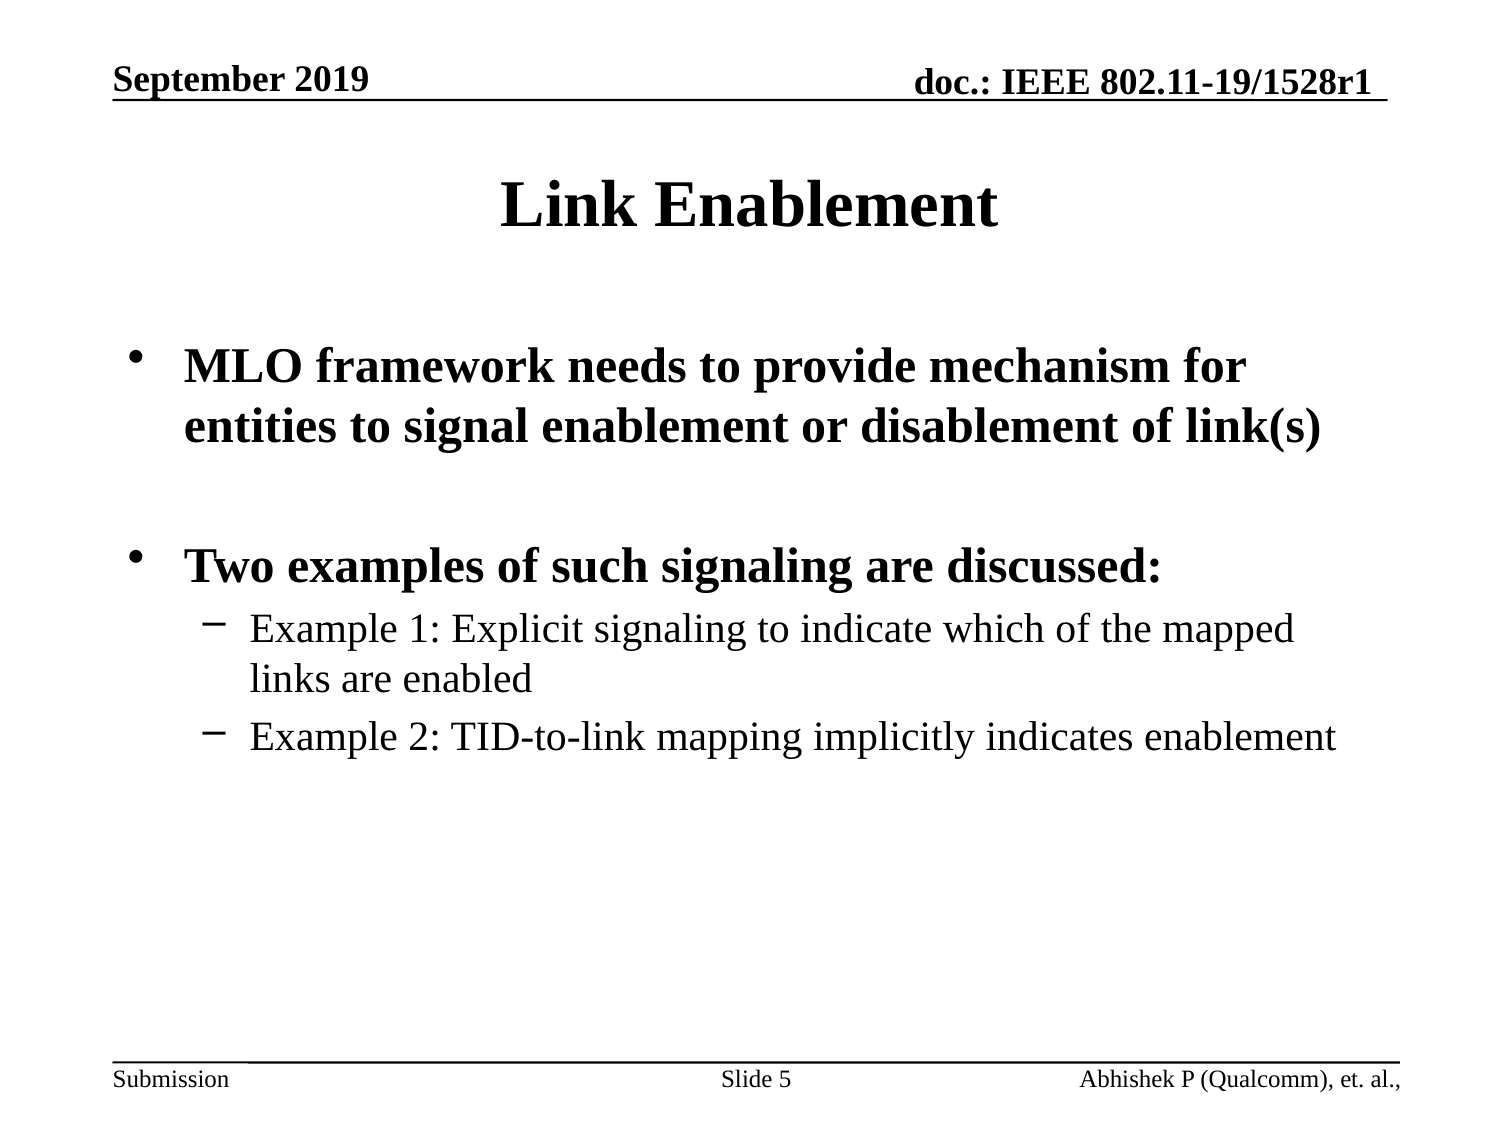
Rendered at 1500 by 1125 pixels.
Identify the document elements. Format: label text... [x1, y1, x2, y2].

list MLO framework needs to provide mechanism for entities to signal enablement or disablement of link(s) Two examples of such signaling are discussed: Example 1: Explicit signaling to indicate which of the mapped links are enabled Example 2: TID-to-link mapping implicitly indicates enablement [112, 324, 1388, 1031]
title Link Enablement [112, 112, 1388, 288]
slide_number Slide 5 [712, 1061, 801, 1093]
footer Abhishek P (Qualcomm), et. al., [949, 1061, 1402, 1093]
